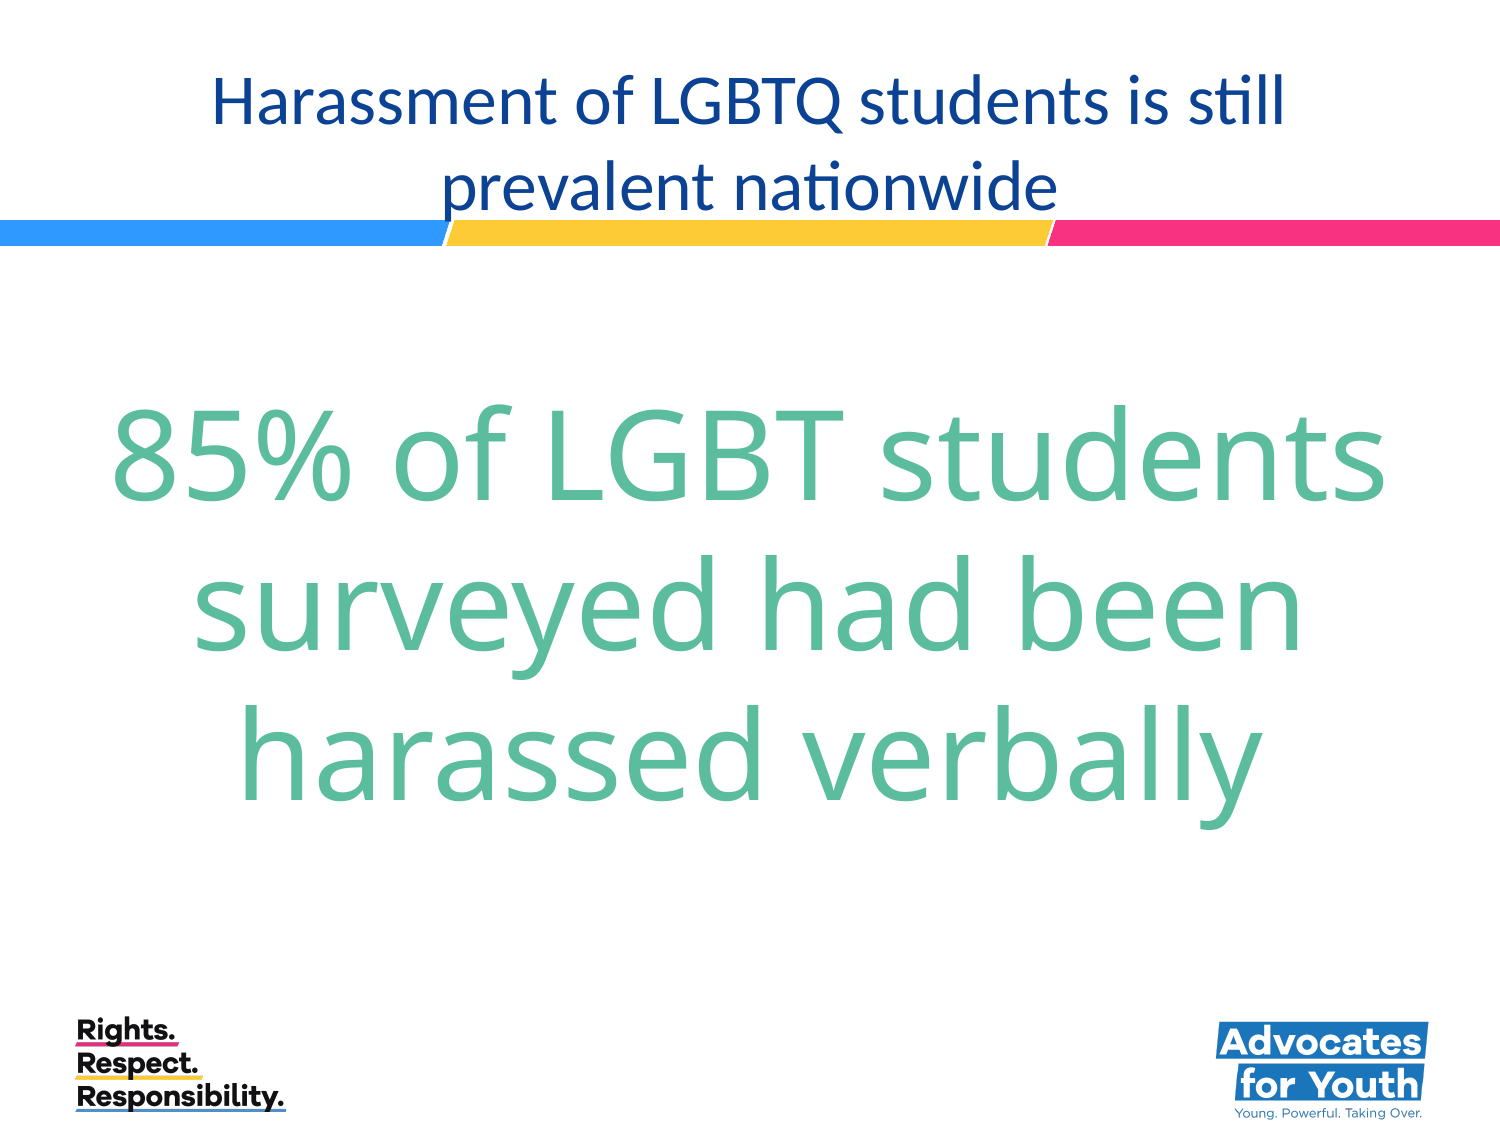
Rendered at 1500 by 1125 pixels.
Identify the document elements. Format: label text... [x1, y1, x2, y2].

title Harassment of LGBTQ students is still prevalent nationwide [75, 45, 1425, 233]
list 85% of LGBT students surveyed had been harassed verbally [75, 262, 1425, 1005]
picture [0, 207, 1500, 258]
